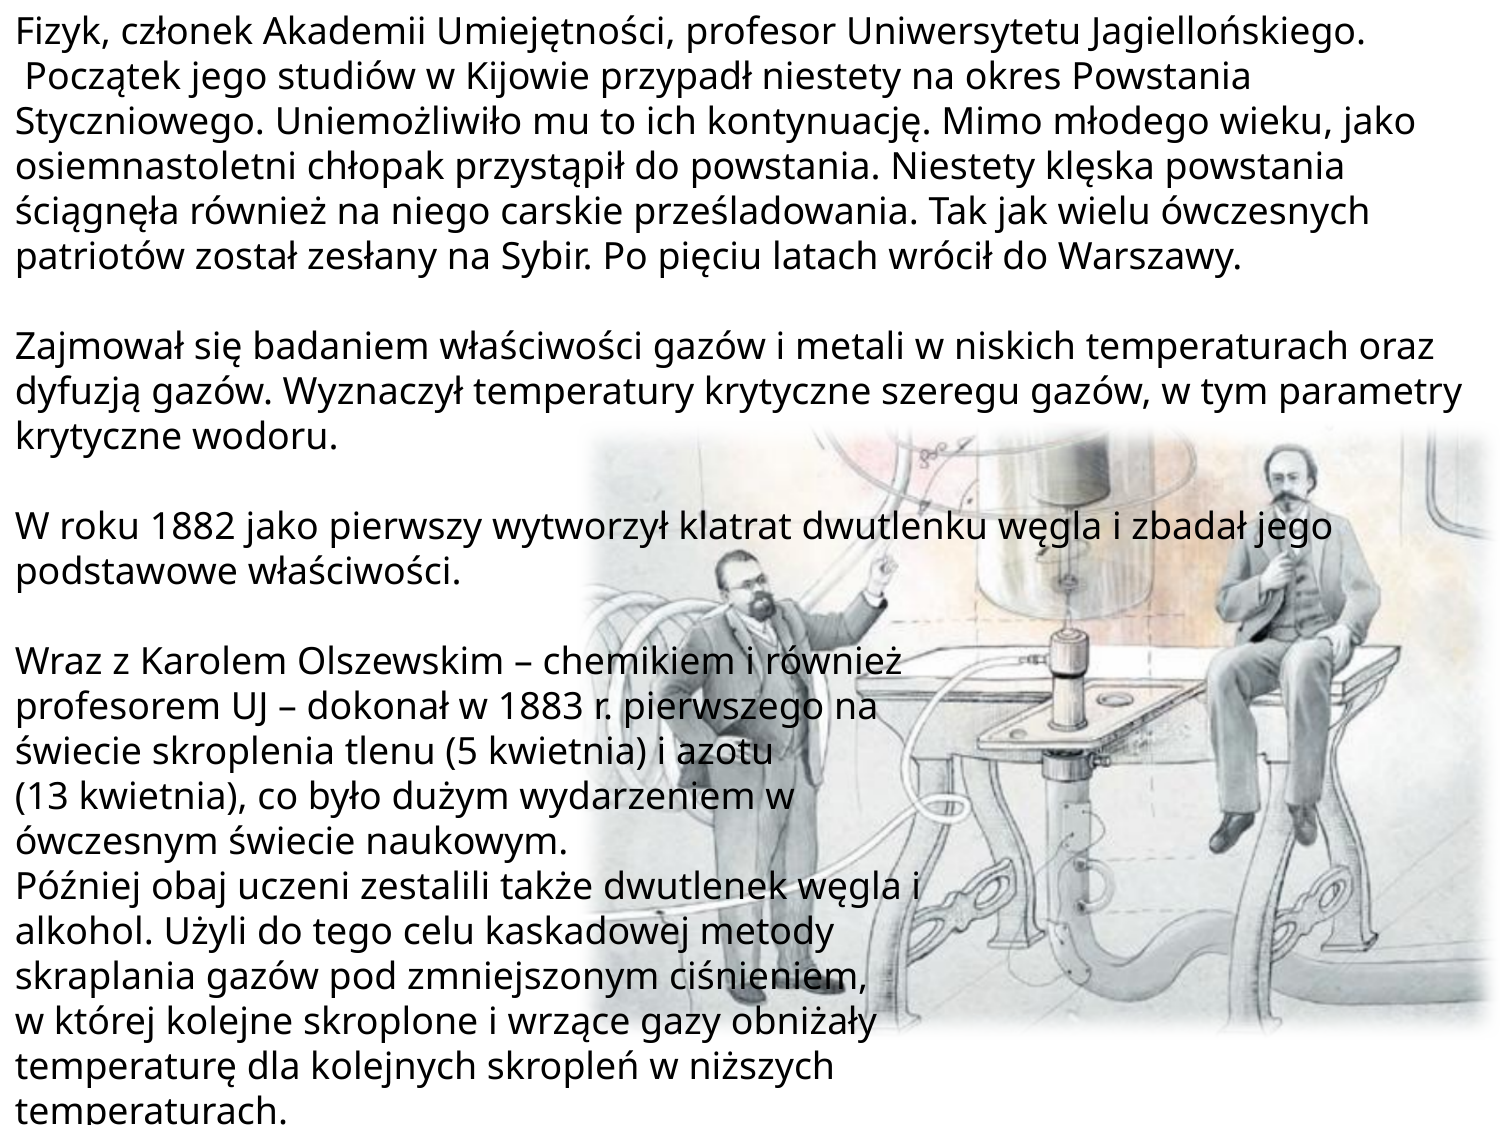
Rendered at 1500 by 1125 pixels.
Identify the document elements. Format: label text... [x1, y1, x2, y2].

picture [577, 421, 1500, 1040]
text_box Fizyk, członek Akademii Umiejętności, profesor Uniwersytetu Jagiellońskiego. Początek jego studiów w Kijowie przypadł niestety na okres Powstania Styczniowego. Uniemożliwiło mu to ich kontynuację. Mimo młodego wieku, jako osiemnastoletni chłopak przystąpił do powstania. Niestety klęska powstania ściągnęła również na niego carskie prześladowania. Tak jak wielu ówczesnych patriotów został zesłany na Sybir. Po pięciu latach wrócił do Warszawy. Zajmował się badaniem właściwości gazów i metali w niskich temperaturach oraz dyfuzją gazów. Wyznaczył temperatury krytyczne szeregu gazów, w tym parametry krytyczne wodoru. W roku 1882 jako pierwszy wytworzył klatrat dwutlenku węgla i zbadał jego podstawowe właściwości. Wraz z Karolem Olszewskim – chemikiem i również profesorem UJ – dokonał w 1883 r. pierwszego na świecie skroplenia tlenu (5 kwietnia) i azotu (13 kwietnia), co było dużym wydarzeniem w ówczesnym świecie naukowym. Później obaj uczeni zestalili także dwutlenek węgla i alkohol. Użyli do tego celu kaskadowej metody skraplania gazów pod zmniejszonym ciśnieniem, w której kolejne skroplone i wrzące gazy obniżały temperaturę dla kolejnych skropleń w niższych temperaturach. [0, 0, 1500, 1125]
